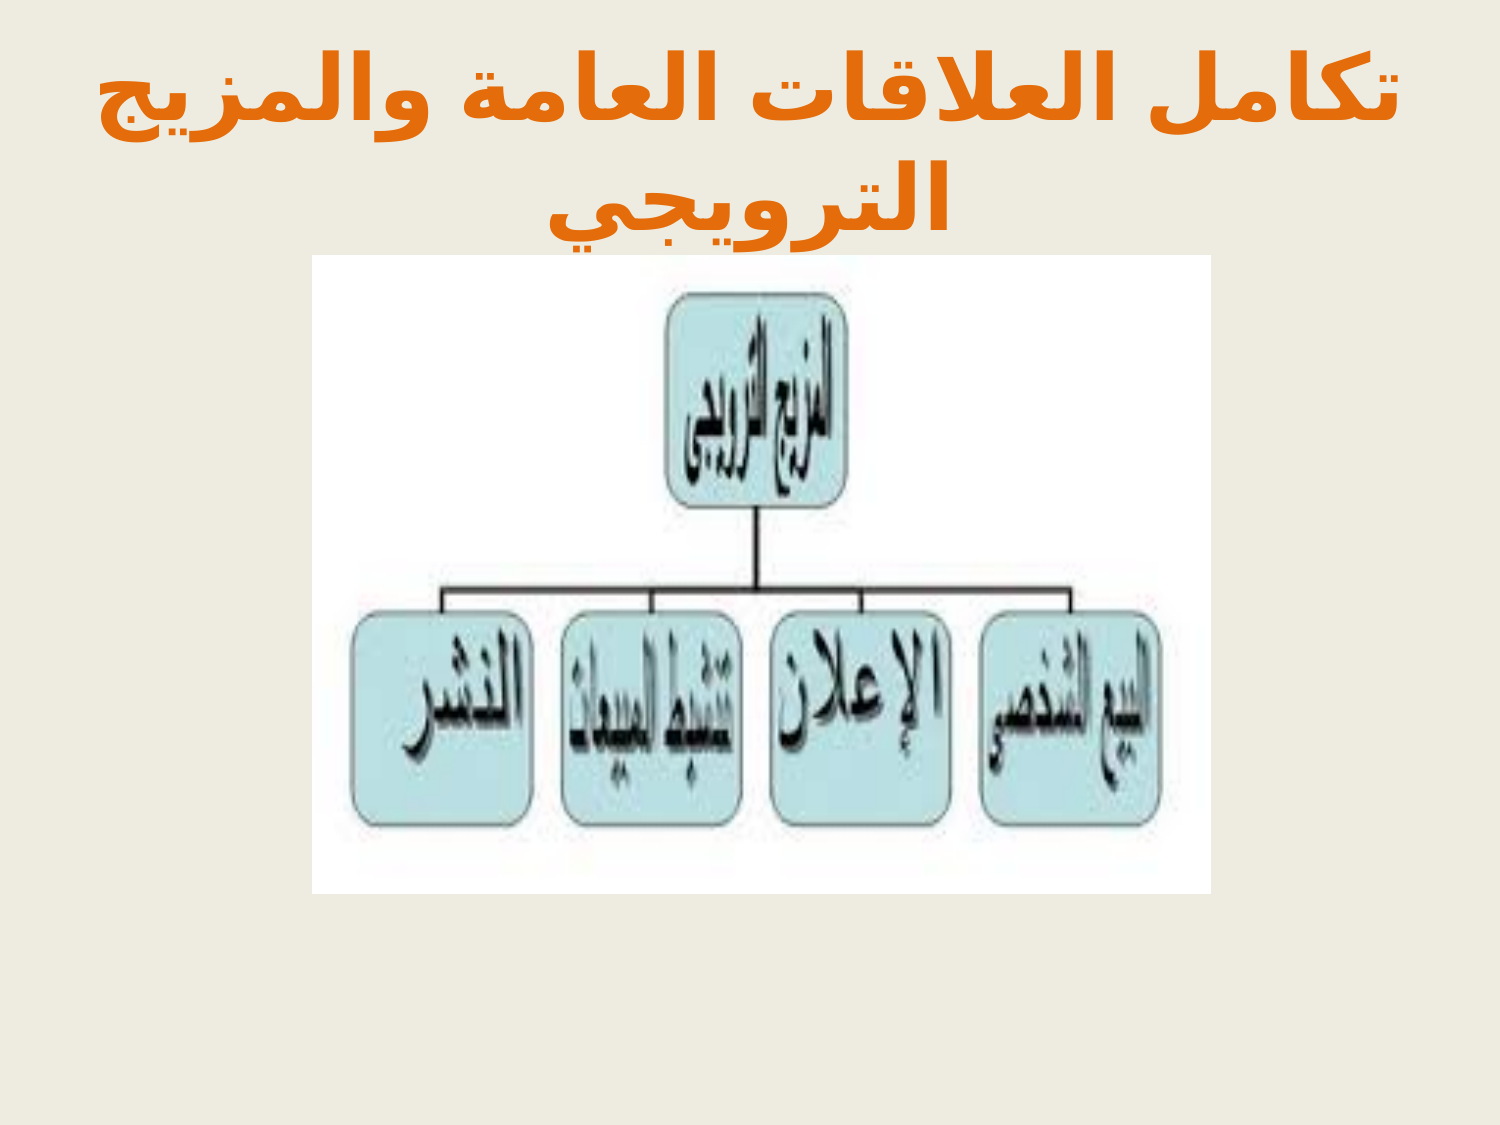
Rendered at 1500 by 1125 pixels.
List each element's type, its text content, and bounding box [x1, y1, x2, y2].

title تكامل العلاقات العامة والمزيج الترويجي [75, 45, 1425, 233]
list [312, 255, 1211, 894]
